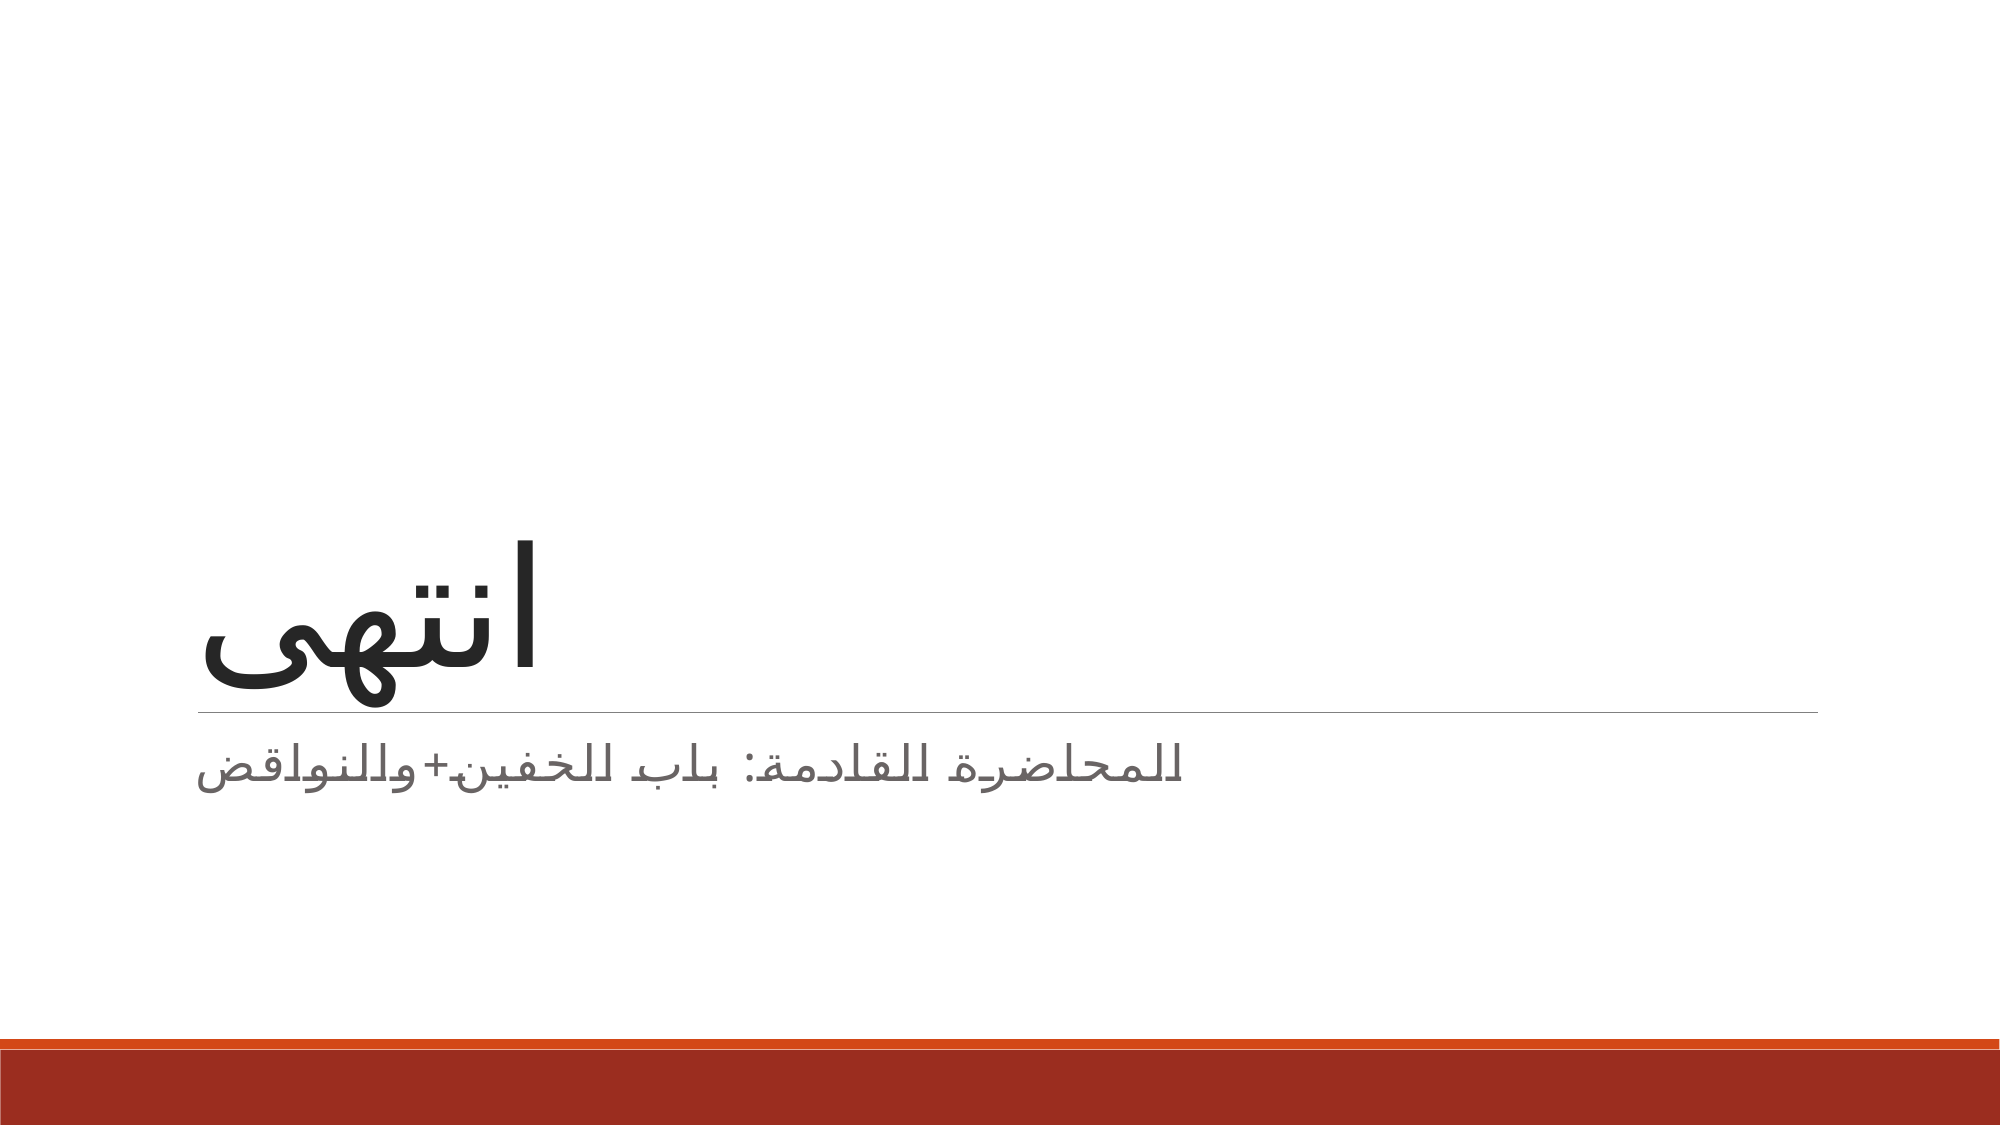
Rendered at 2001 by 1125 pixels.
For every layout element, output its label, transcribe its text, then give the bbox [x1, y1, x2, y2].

title انتهى [180, 124, 1830, 710]
subtitle المحاضرة القادمة: باب الخفين+والنواقض [180, 730, 1831, 919]
